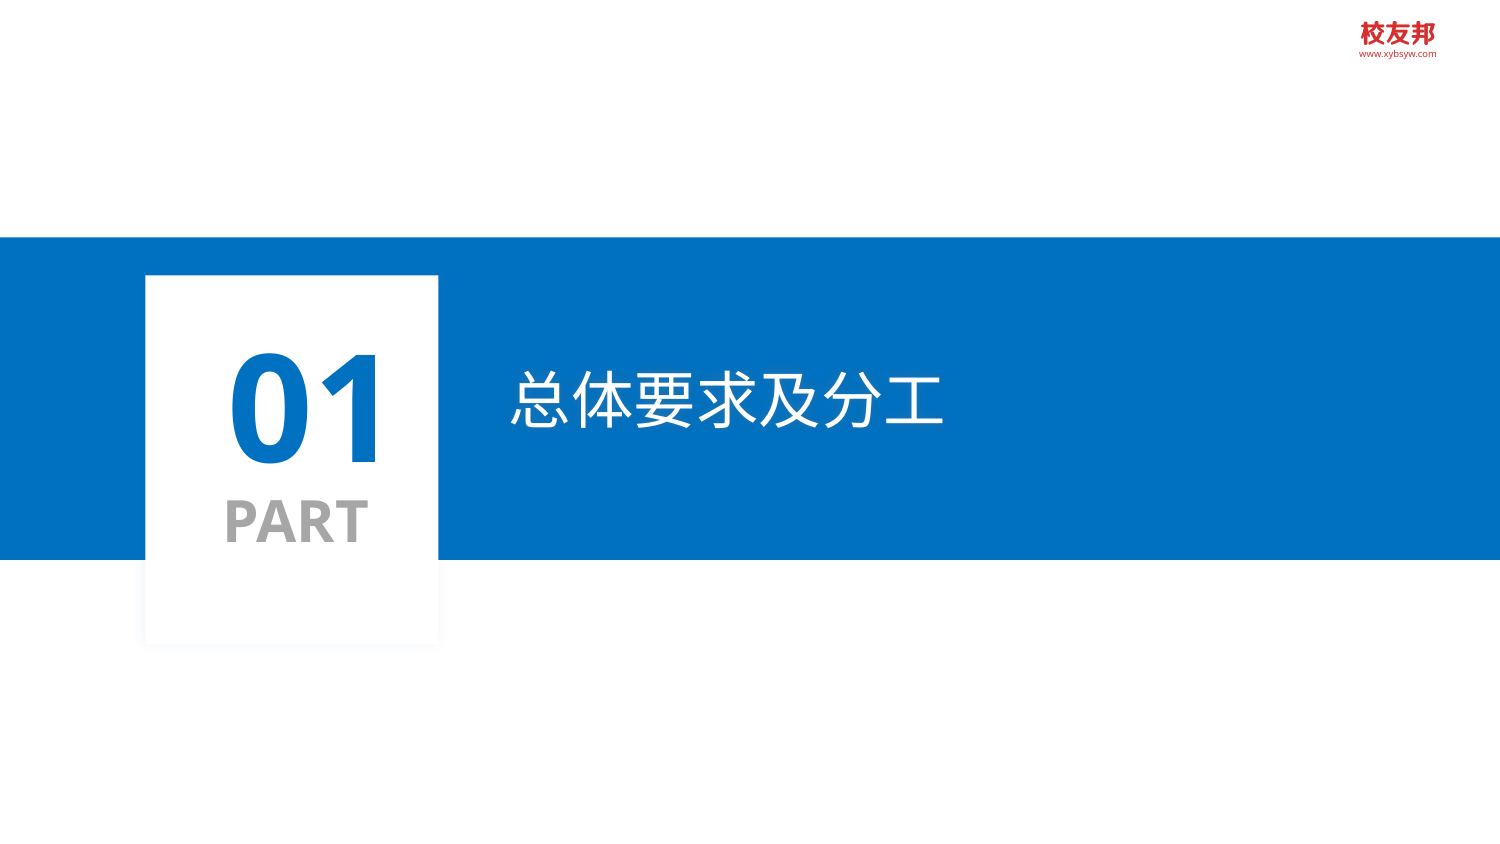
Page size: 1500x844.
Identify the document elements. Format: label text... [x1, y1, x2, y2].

text_box 总体要求及分工 [501, 353, 1217, 444]
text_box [1349, 21, 1447, 67]
text_box 01 [174, 305, 457, 501]
text_box PART [172, 476, 419, 562]
text_box [0, 237, 1500, 560]
text_box [145, 275, 439, 645]
